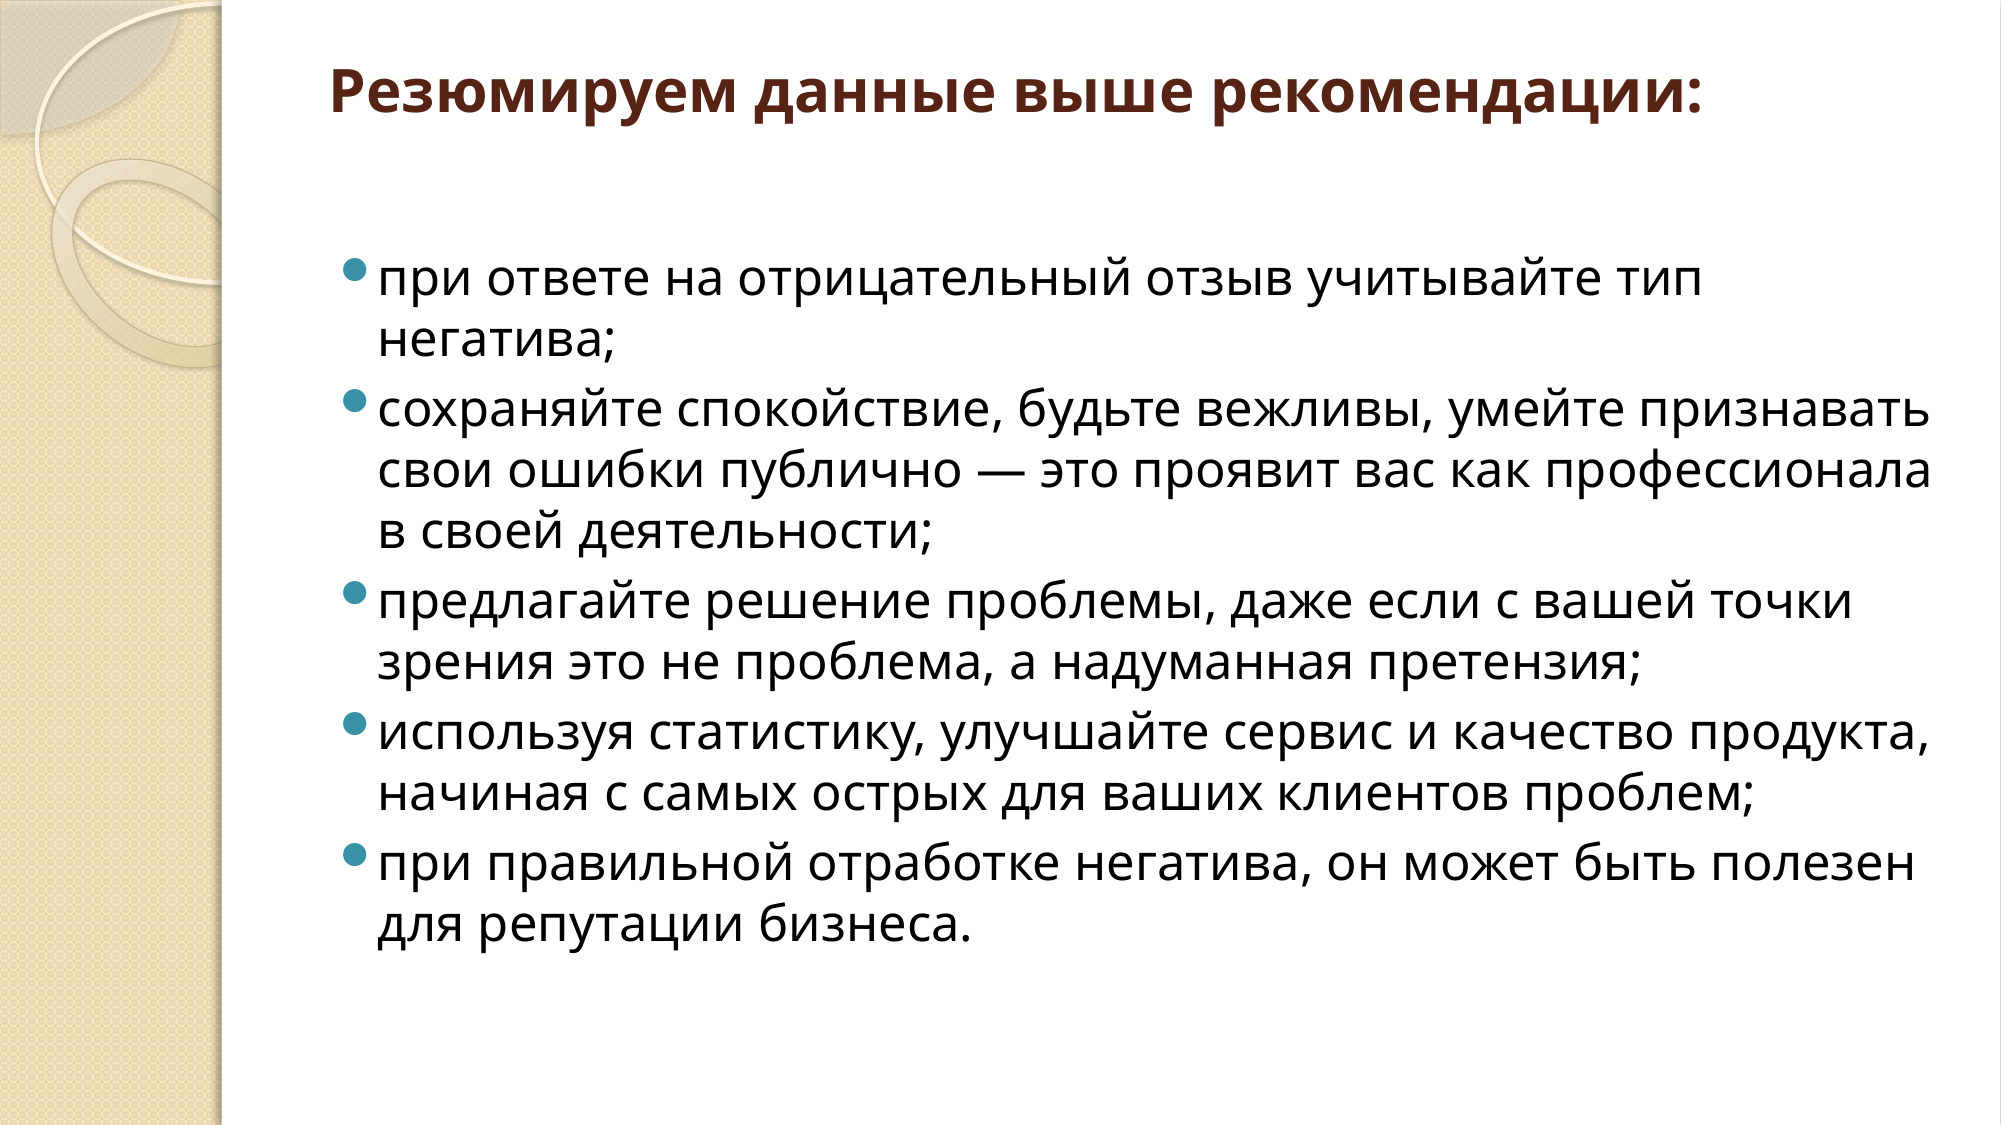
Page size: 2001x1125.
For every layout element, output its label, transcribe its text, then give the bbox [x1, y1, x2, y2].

title Резюмируем данные выше рекомендации: [313, 45, 1954, 233]
list при ответе на отрицательный отзыв учитывайте тип негатива; сохраняйте спокойствие, будьте вежливы, умейте признавать свои ошибки публично — это проявит вас как профессионала в своей деятельности; предлагайте решение проблемы, даже если с вашей точки зрения это не проблема, а надуманная претензия; используя статистику, улучшайте сервис и качество продукта, начиная с самых острых для ваших клиентов проблем; при правильной отработке негатива, он может быть полезен для репутации бизнеса. [313, 237, 1954, 1025]
